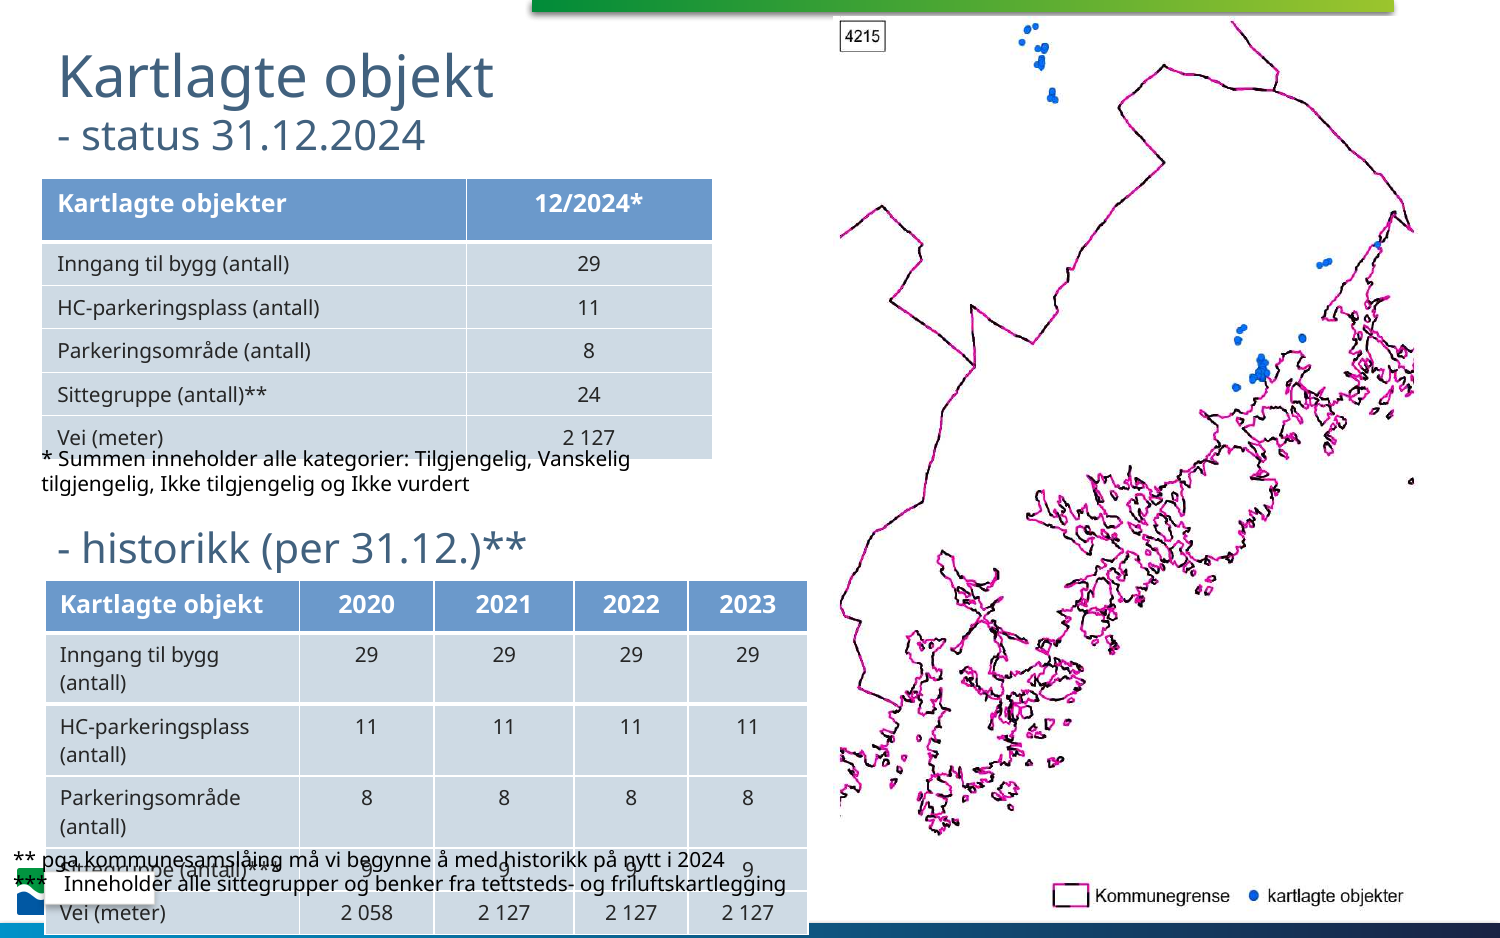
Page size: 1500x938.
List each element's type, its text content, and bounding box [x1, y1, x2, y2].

table_header 2020 [300, 581, 433, 631]
table_cell Inngang til bygg (antall) [46, 635, 299, 702]
table_cell 11 [467, 286, 712, 328]
table_cell 2 127 [467, 416, 712, 459]
table_cell 29 [435, 635, 573, 702]
table_cell Parkeringsområde (antall) [46, 777, 299, 838]
table_cell 24 [467, 373, 712, 415]
table_cell Inngang til bygg (antall) [42, 244, 466, 285]
table_header Kartlagte objekter [42, 179, 466, 240]
table_header Kartlagte objekt [46, 581, 299, 631]
table_header 2022 [575, 581, 687, 631]
table_cell 8 [689, 777, 807, 847]
table_cell HC-parkeringsplass (antall) [42, 286, 466, 328]
text_box ** pga kommunesamslåing må vi begynne å med historikk på nytt i 2024 *** Inneholder alle sittegrupper og benker fra tettsteds- og friluftskartlegging [0, 838, 802, 904]
table_cell 29 [689, 635, 807, 702]
text_box Kartlagte objekt - status 31.12.2024 [42, 24, 828, 167]
table_cell 11 [689, 706, 807, 775]
table_cell HC-parkeringsplass (antall) [46, 706, 299, 775]
table_cell 8 [467, 329, 712, 372]
table_cell 11 [435, 706, 573, 775]
table_cell 29 [300, 635, 433, 702]
table_header 2021 [435, 581, 573, 631]
table_cell 8 [300, 777, 433, 838]
table_cell 2 127 [689, 892, 807, 934]
table_header 12/2024* [467, 179, 712, 240]
table_cell Vei (meter) [46, 904, 299, 934]
table_cell Parkeringsområde (antall) [42, 329, 466, 372]
picture [833, 16, 1419, 913]
table_cell Vei (meter) [42, 416, 466, 438]
text_box - historikk (per 31.12.)** [42, 496, 828, 580]
table_cell 2 127 [575, 904, 687, 934]
text_box * Summen inneholder alle kategorier: Tilgjengelig, Vanskelig tilgjengelig, Ikke tilgjengelig og Ikke vurdert [26, 438, 711, 504]
table_cell 2 058 [300, 904, 433, 934]
table_cell Sittegruppe (antall)** [42, 373, 466, 415]
table_cell 2 127 [435, 904, 573, 934]
table_cell 11 [575, 706, 687, 775]
table_cell 8 [575, 777, 687, 838]
table_cell 11 [300, 706, 433, 775]
table_cell 9 [802, 849, 807, 890]
table_cell 8 [435, 777, 573, 838]
table_cell 29 [467, 244, 712, 285]
table_cell 29 [575, 635, 687, 702]
table_header 2023 [689, 581, 807, 631]
